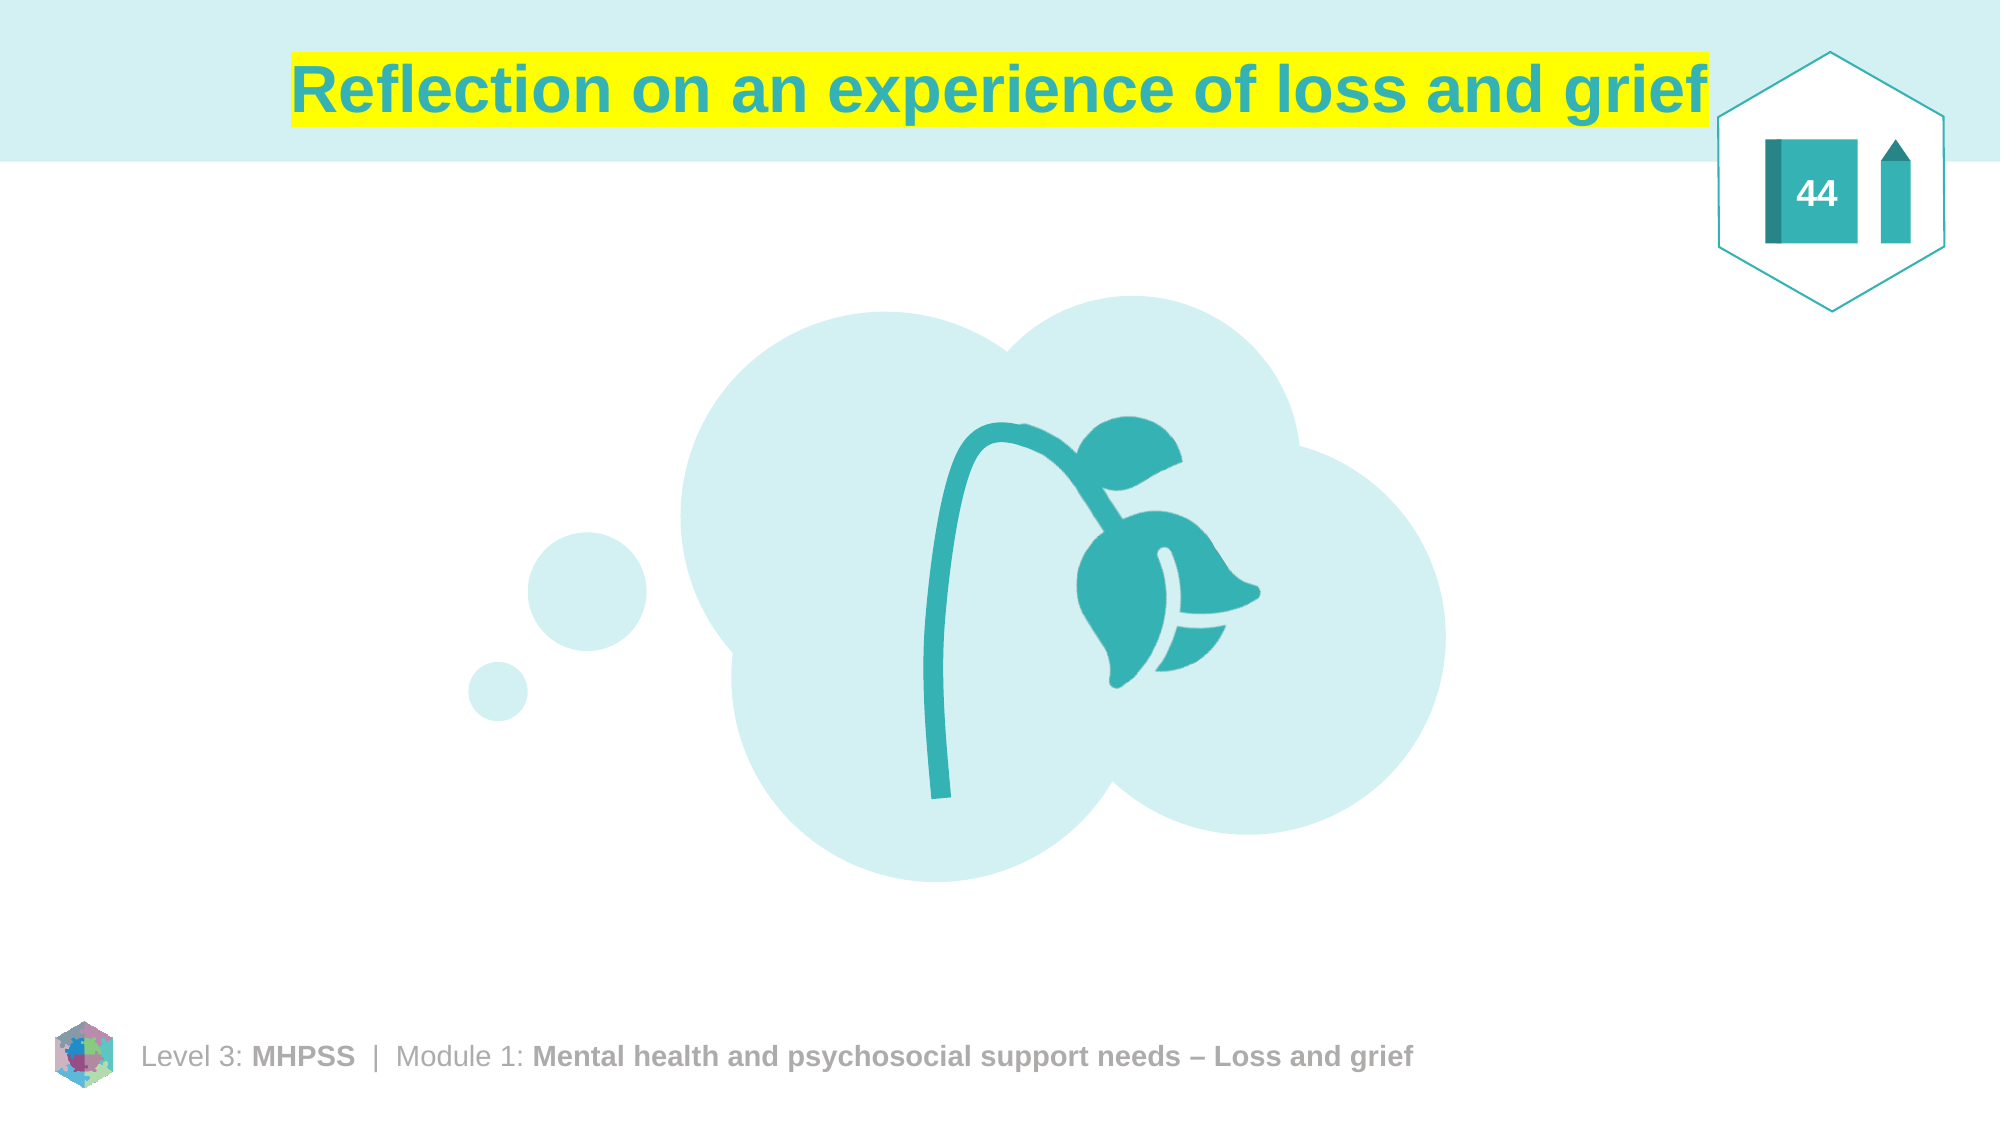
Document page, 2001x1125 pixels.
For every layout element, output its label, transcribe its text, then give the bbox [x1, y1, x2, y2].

picture [55, 1021, 113, 1088]
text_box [879, 292, 1365, 799]
text_box [468, 661, 528, 722]
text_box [680, 295, 1446, 883]
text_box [1662, 19, 2000, 345]
text_box [527, 532, 647, 652]
title Reflection on an experience of loss and grief [137, 19, 1661, 163]
